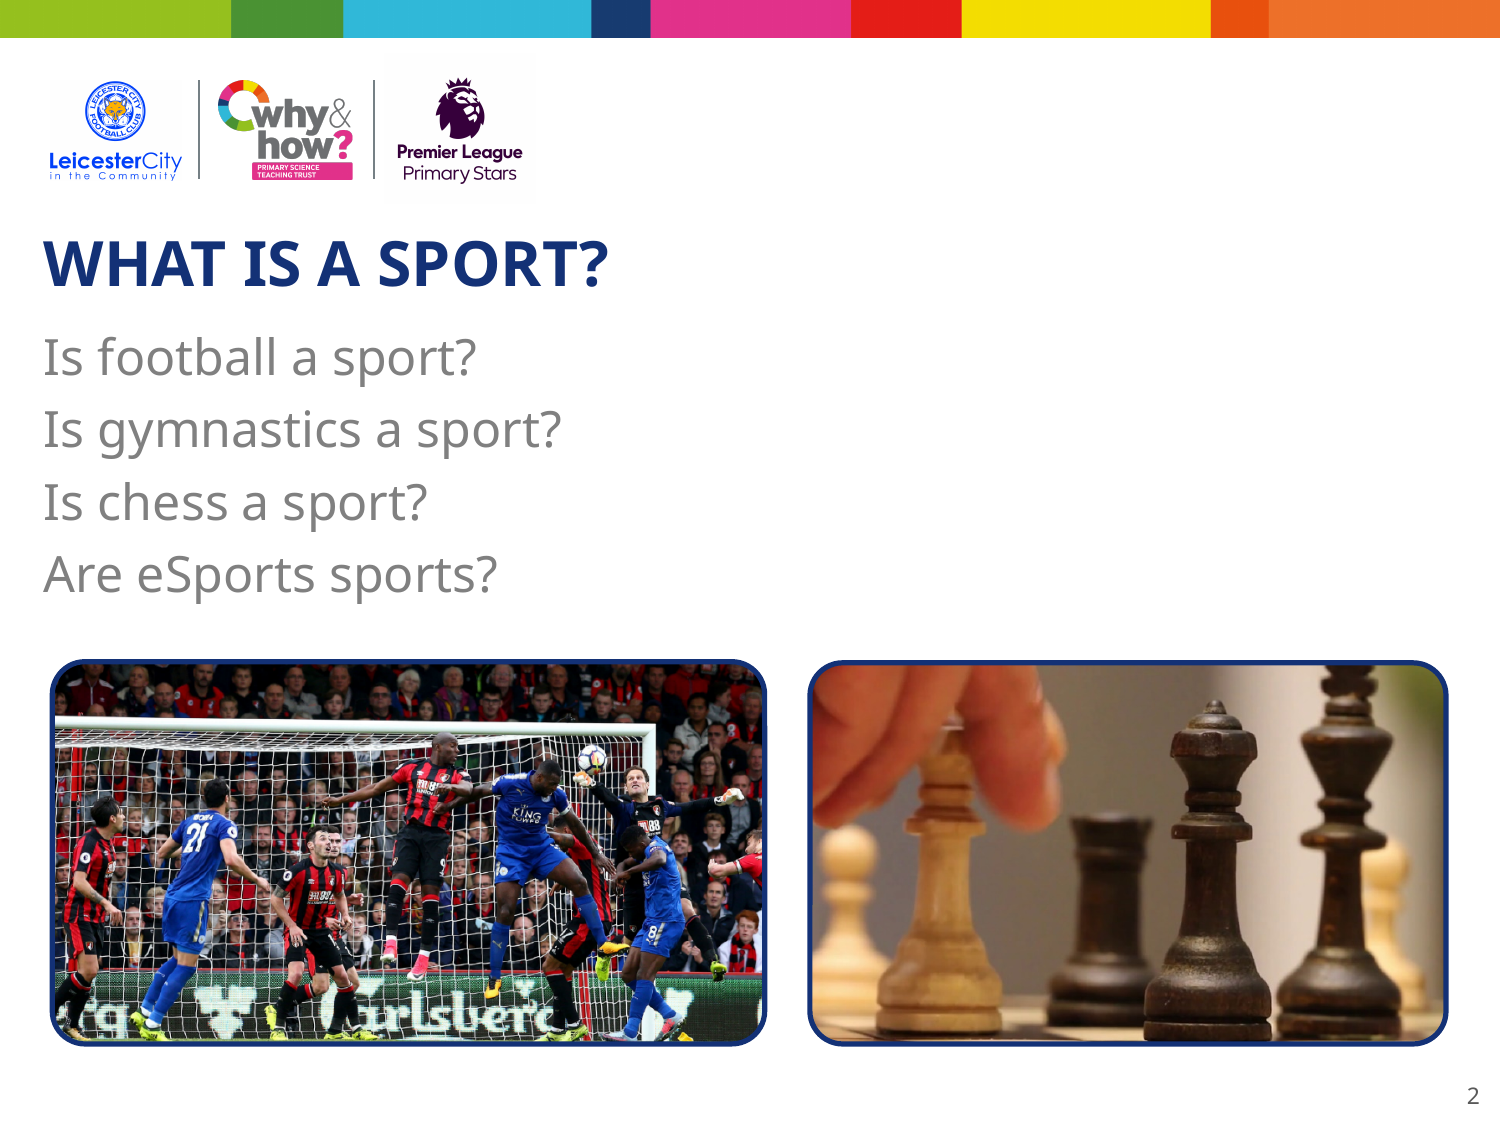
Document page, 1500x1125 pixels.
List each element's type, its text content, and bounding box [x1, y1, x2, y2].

picture [218, 80, 353, 180]
picture [0, 0, 1500, 38]
text_box Is football a sport? Is gymnastics a sport? Is chess a sport? Are eSports sports? [29, 317, 811, 611]
text_box WHAT IS A SPORT? [29, 216, 1500, 306]
picture [384, 53, 536, 204]
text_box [52, 661, 1447, 1045]
picture [50, 80, 182, 181]
slide_number 2 [1395, 1067, 1488, 1125]
